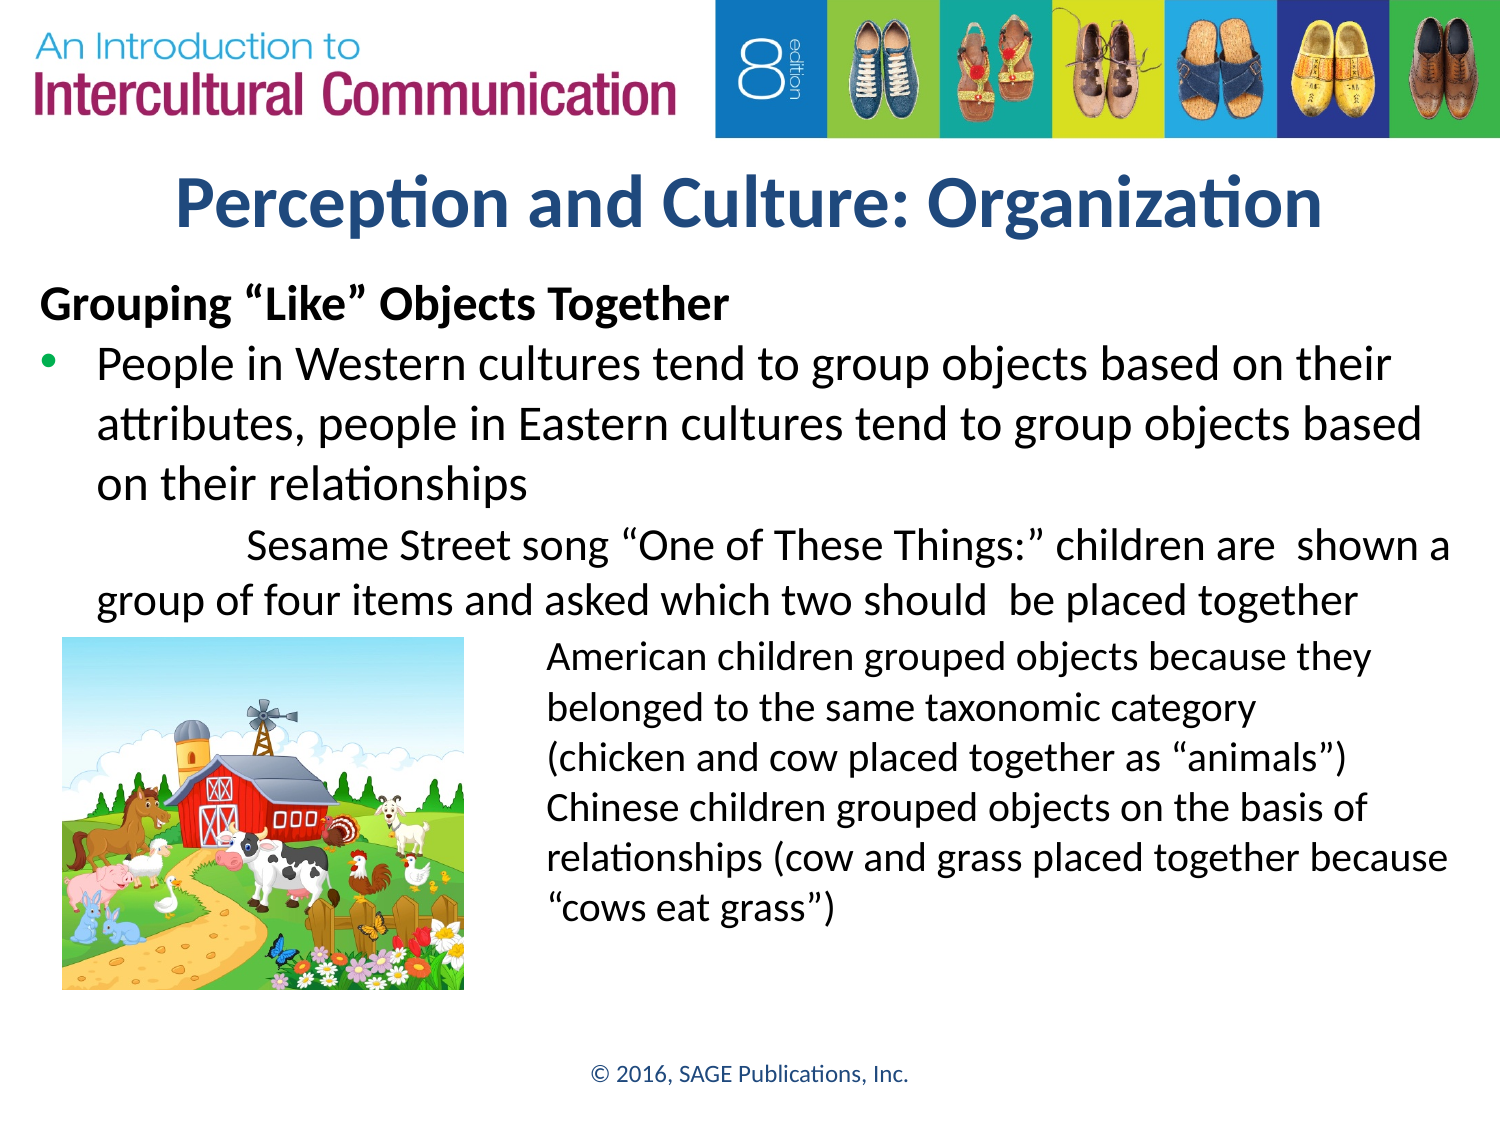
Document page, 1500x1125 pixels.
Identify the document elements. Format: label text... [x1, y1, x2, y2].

picture [0, 0, 1500, 137]
footer © 2016, SAGE Publications, Inc. [512, 1042, 988, 1103]
title Perception and Culture: Organization [0, 137, 1500, 258]
list Grouping “Like” Objects Together People in Western cultures tend to group objects based on their attributes, people in Eastern cultures tend to group objects based on their relationships Sesame Street song “One of These Things:” children are shown a group of four items and asked which two should be placed together American children grouped objects because they belonged to the same taxonomic category (chicken and cow placed together as “animals”) Chinese children grouped objects on the basis of relationships (cow and grass placed together because “cows eat grass”) [24, 262, 1500, 1063]
picture [0, 258, 1500, 1125]
picture [62, 637, 464, 991]
